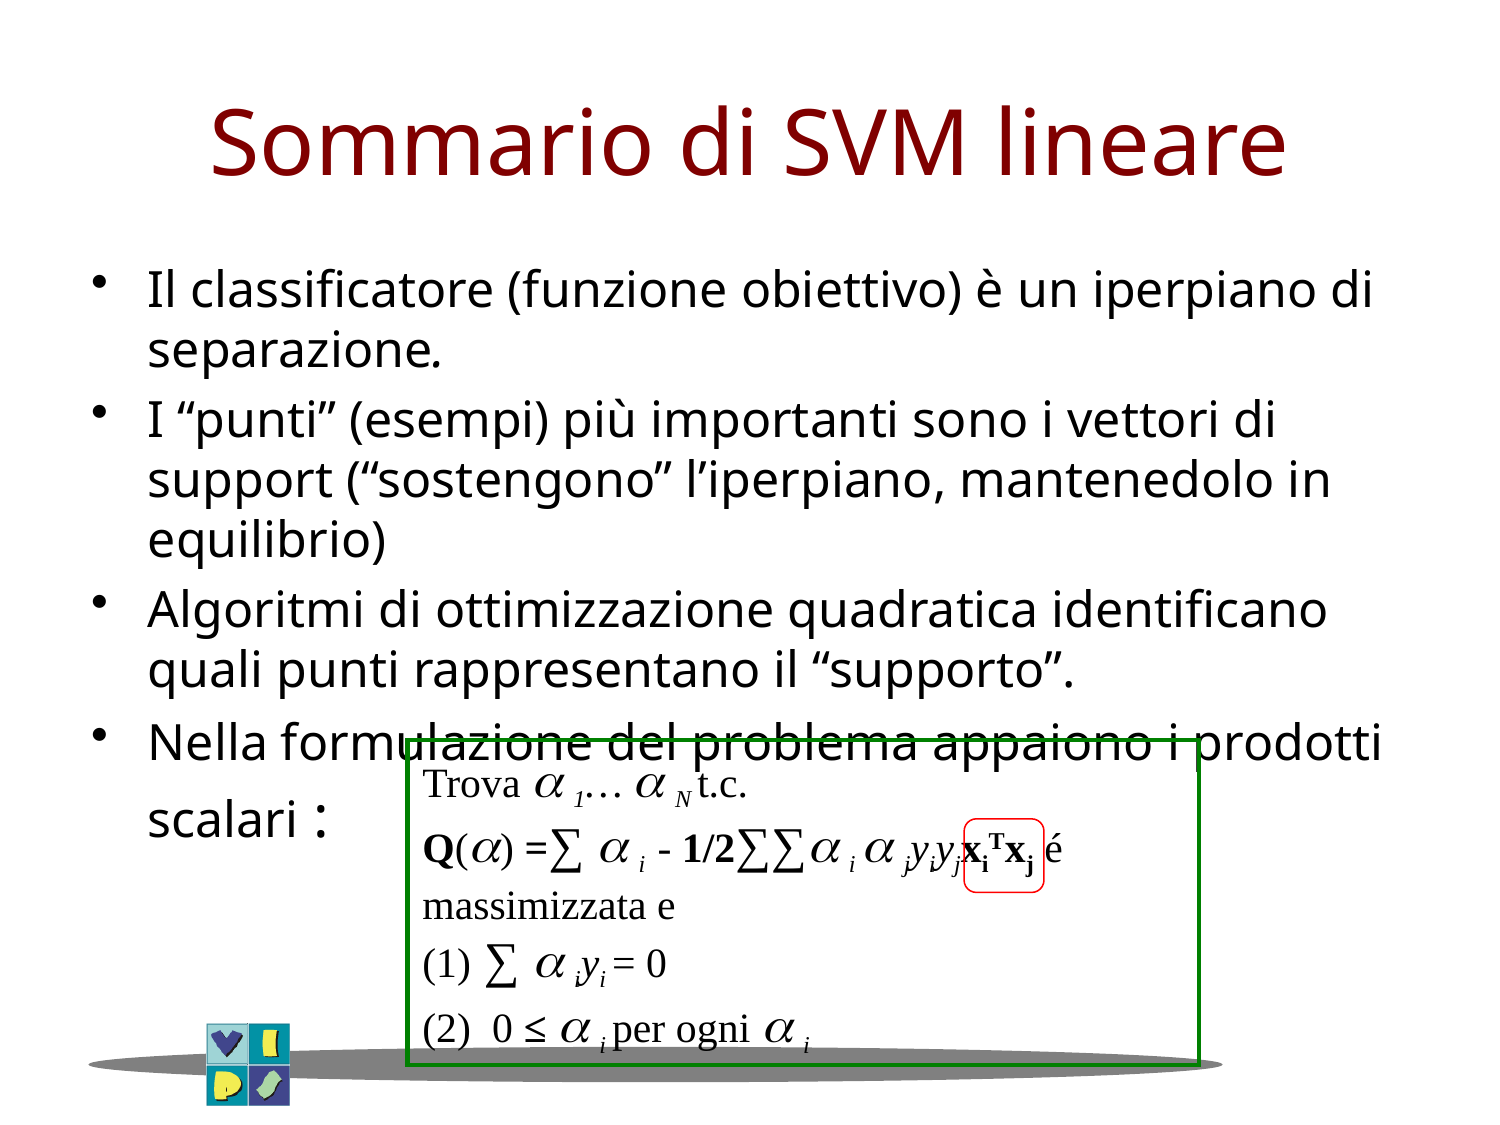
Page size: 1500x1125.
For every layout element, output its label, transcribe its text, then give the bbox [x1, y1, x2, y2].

title Sommario di SVM lineare [75, 45, 1425, 233]
list Il classificatore (funzione obiettivo) è un iperpiano di separazione. I “punti” (esempi) più importanti sono i vettori di support (“sostengono” l’iperpiano, mantenedolo in equilibrio) Algoritmi di ottimizzazione quadratica identificano quali punti rappresentano il “supporto”. Nella formulazione del problema appaiono i prodotti scalari : [76, 249, 1427, 1075]
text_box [407, 739, 1200, 1048]
picture [206, 1075, 290, 1106]
